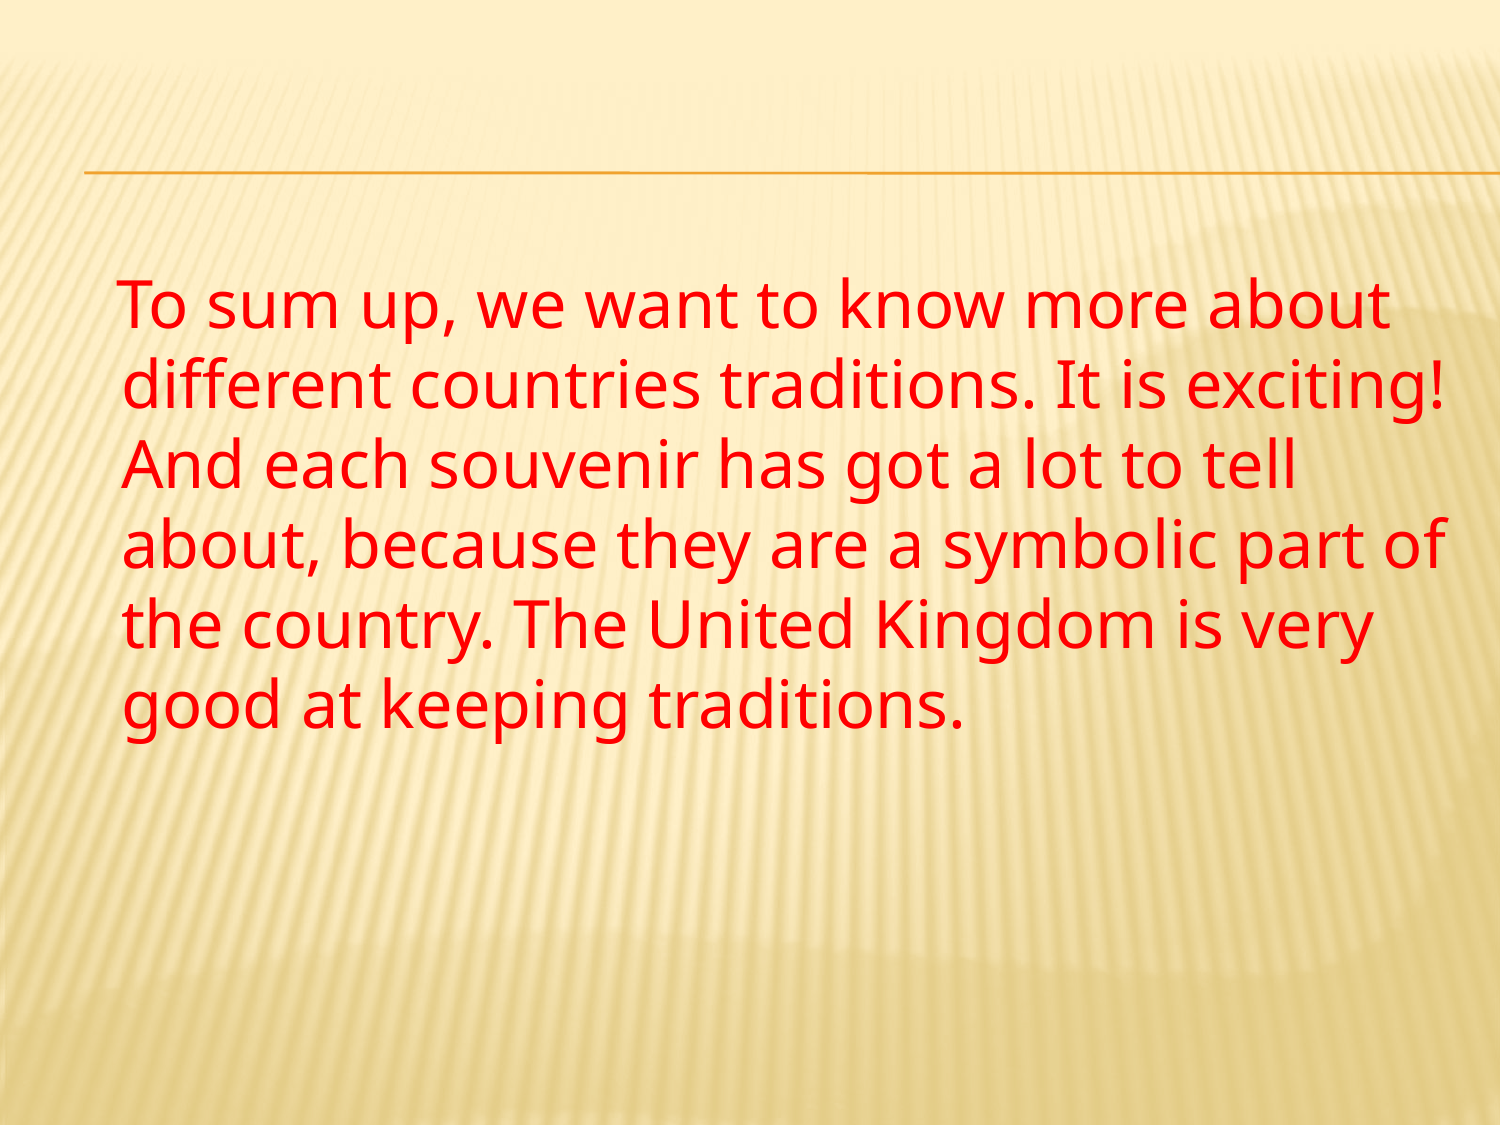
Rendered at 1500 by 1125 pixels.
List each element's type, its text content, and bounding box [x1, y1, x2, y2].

list To sum up, we want to know more about different countries traditions. It is exciting! And each souvenir has got a lot to tell about, because they are a symbolic part of the country. The United Kingdom is very good at keeping traditions. [50, 254, 1475, 998]
